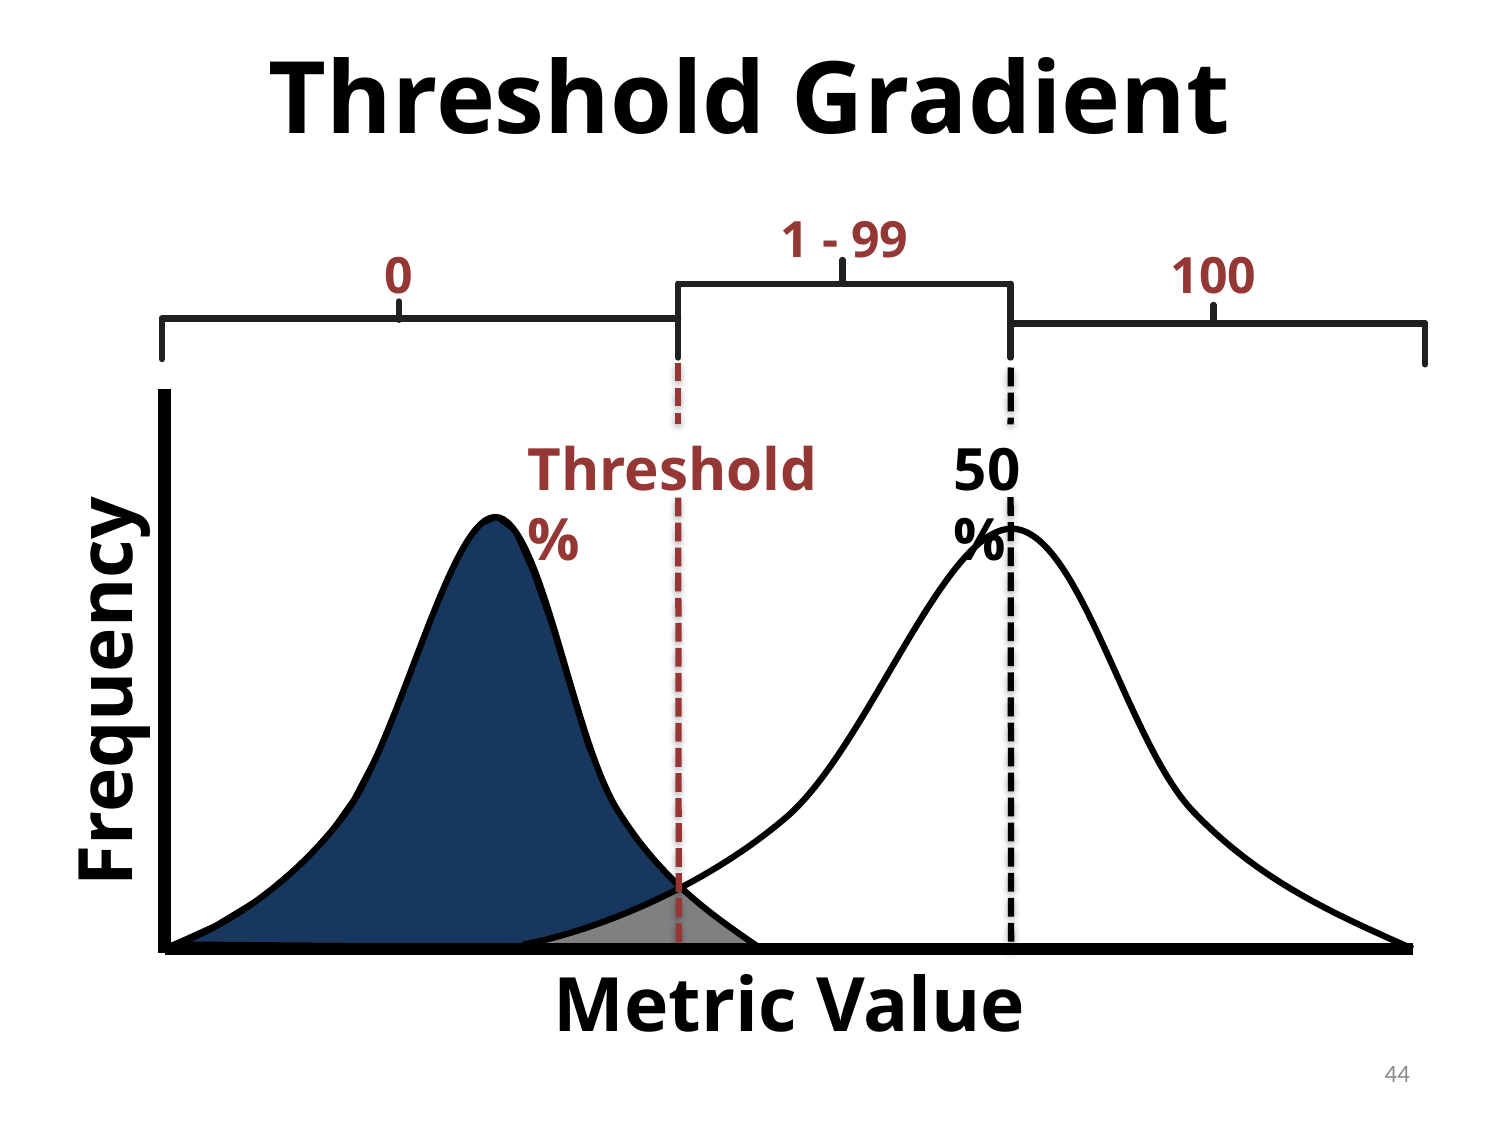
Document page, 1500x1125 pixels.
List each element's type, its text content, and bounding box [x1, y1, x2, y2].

title Threshold Gradient [75, 0, 1425, 188]
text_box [49, 199, 1426, 1038]
slide_number 44 [1074, 1045, 1425, 1103]
